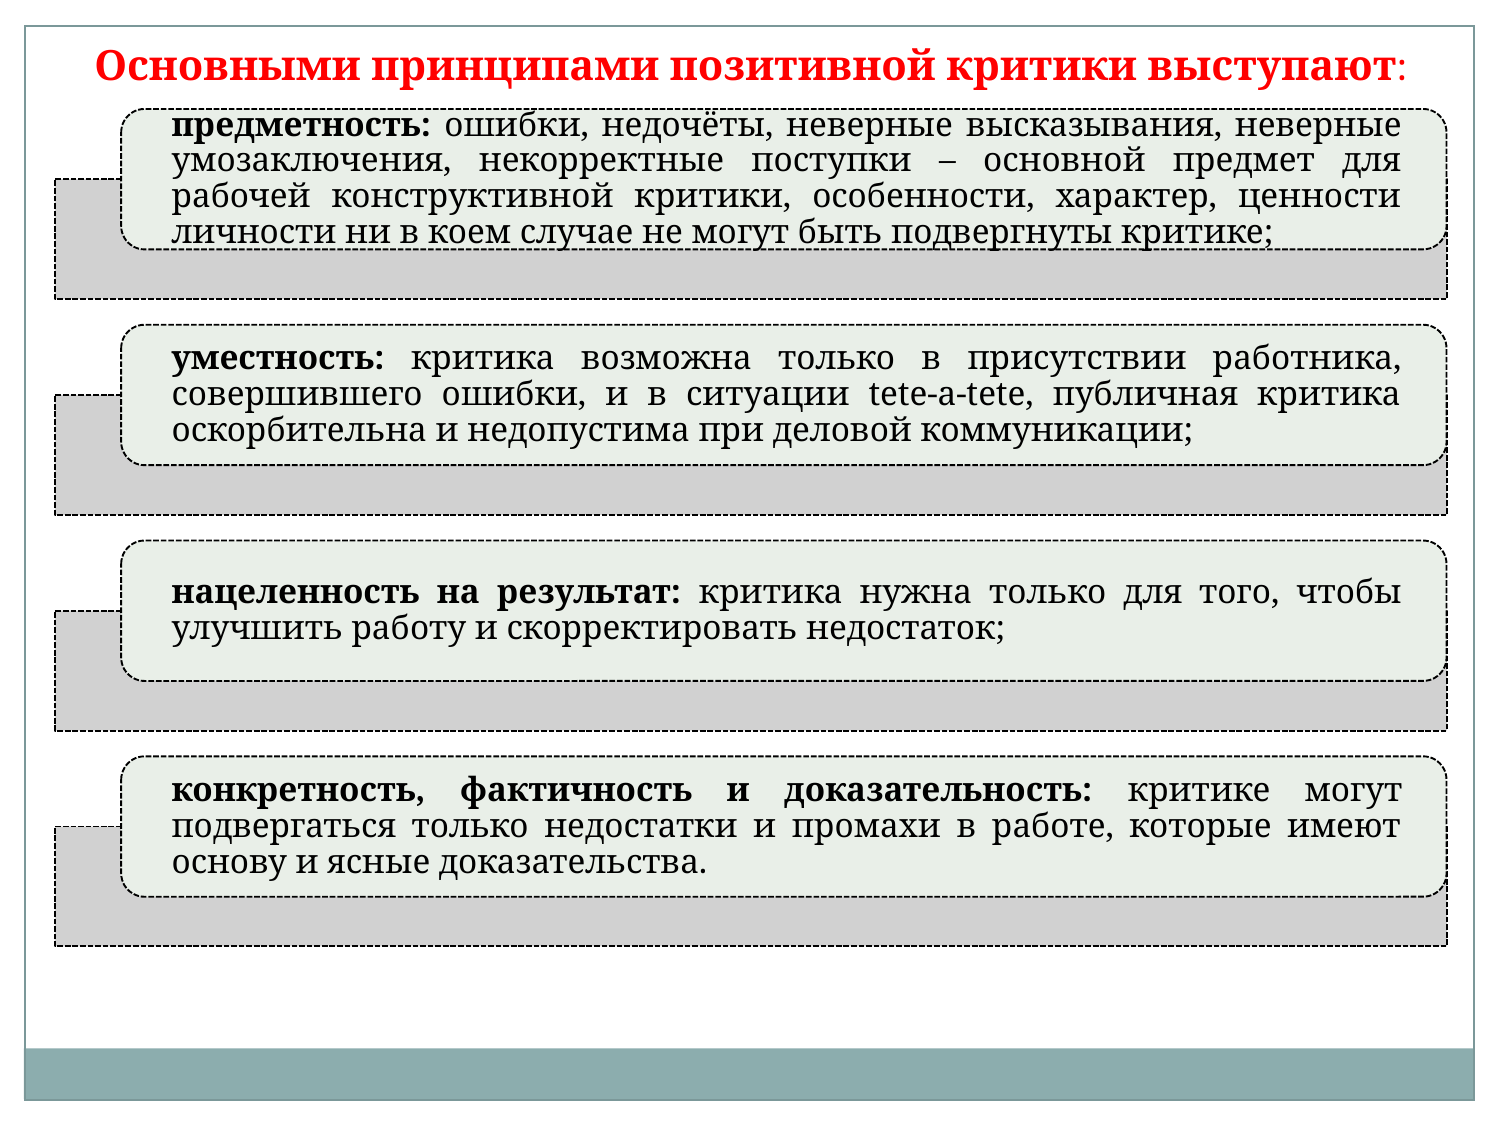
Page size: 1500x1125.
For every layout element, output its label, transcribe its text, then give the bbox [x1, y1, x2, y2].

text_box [54, 96, 1448, 960]
text_box Основными принципами позитивной критики выступают: [54, 30, 1447, 95]
